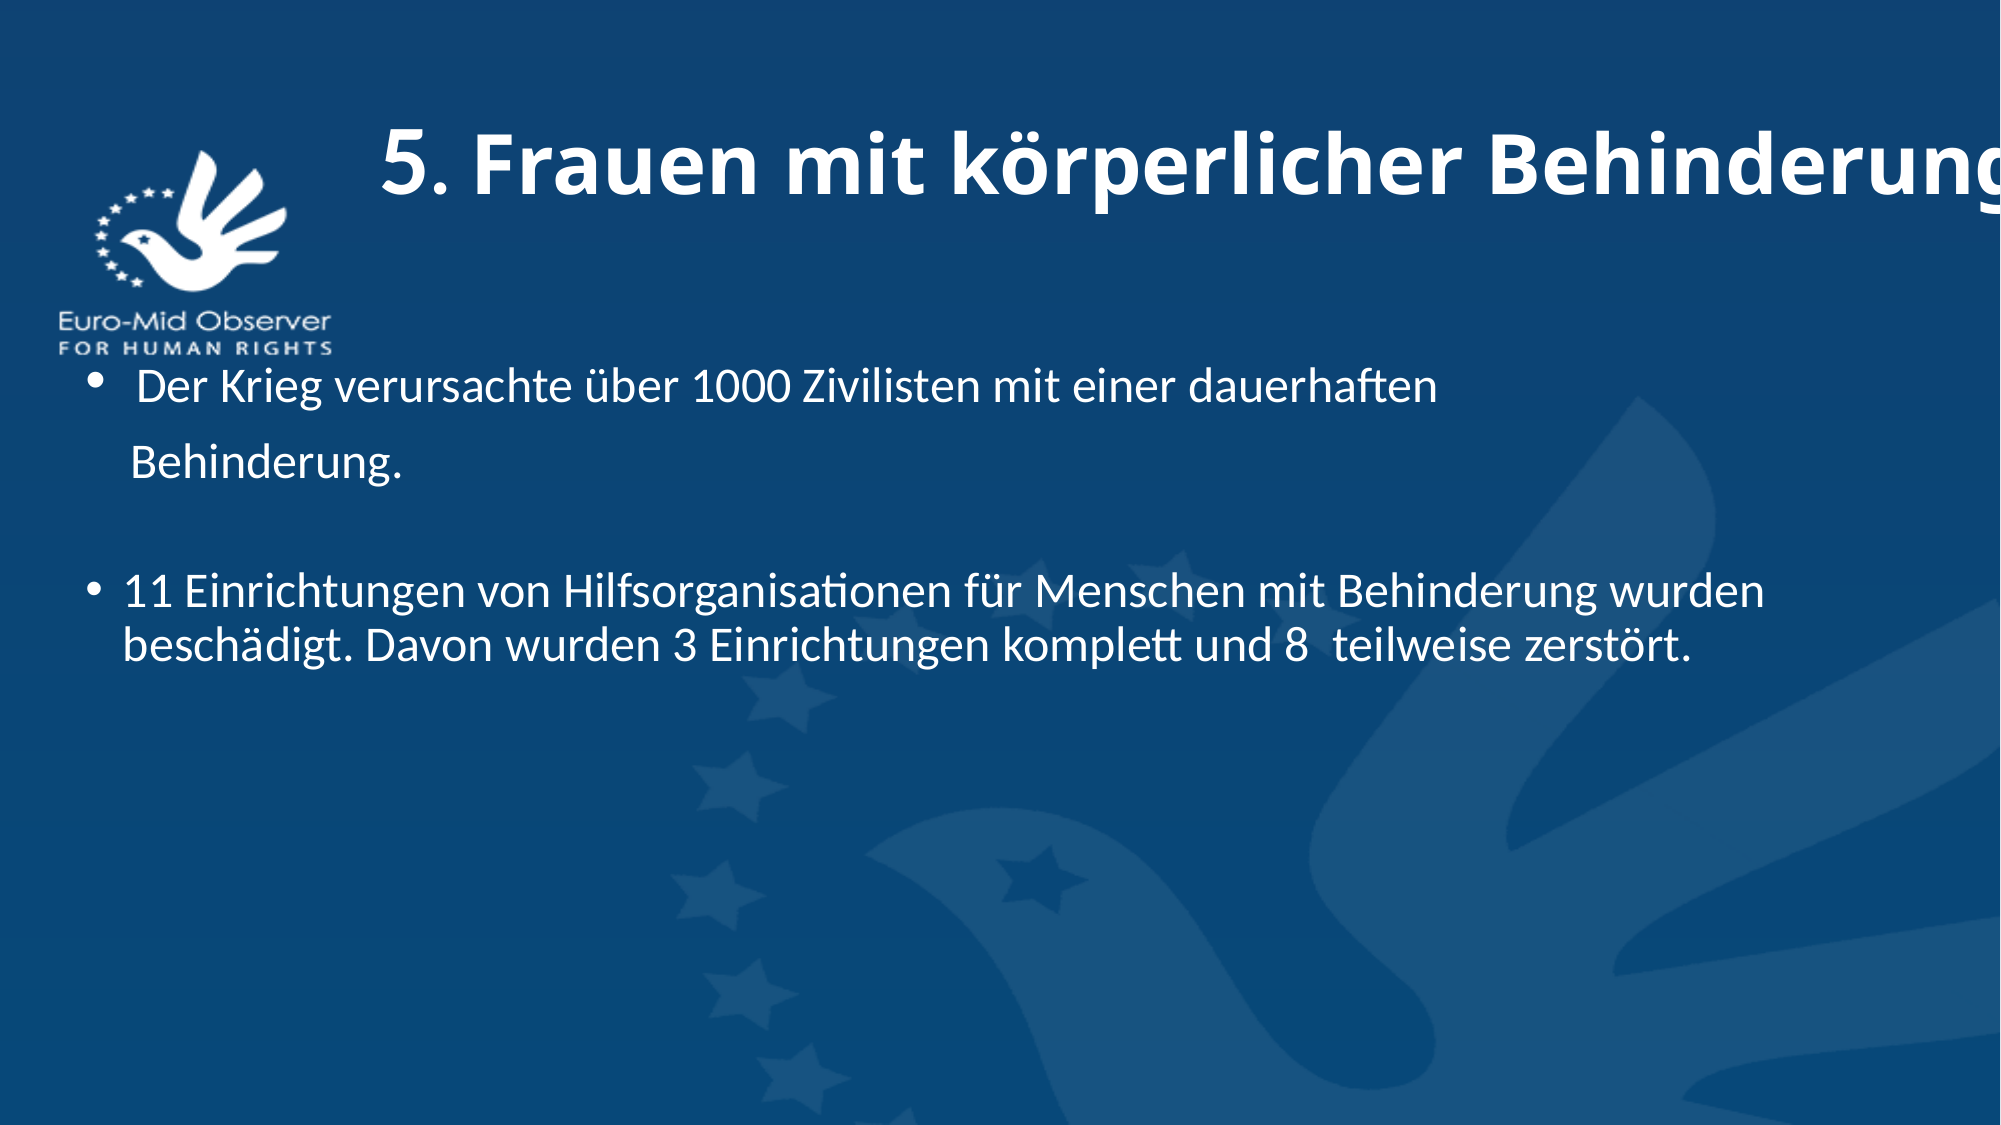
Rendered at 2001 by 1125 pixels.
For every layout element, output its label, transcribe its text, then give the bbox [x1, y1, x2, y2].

list Der Krieg verursachte über 1000 Zivilisten mit einer dauerhaften Behinderung. 11 Einrichtungen von Hilfsorganisationen für Menschen mit Behinderung wurden beschädigt. Davon wurden 3 Einrichtungen komplett und 8 teilweise zerstört. [70, 344, 1796, 1059]
picture [0, 0, 2001, 1125]
title 5. Frauen mit körperlicher Behinderung [363, 53, 2000, 272]
